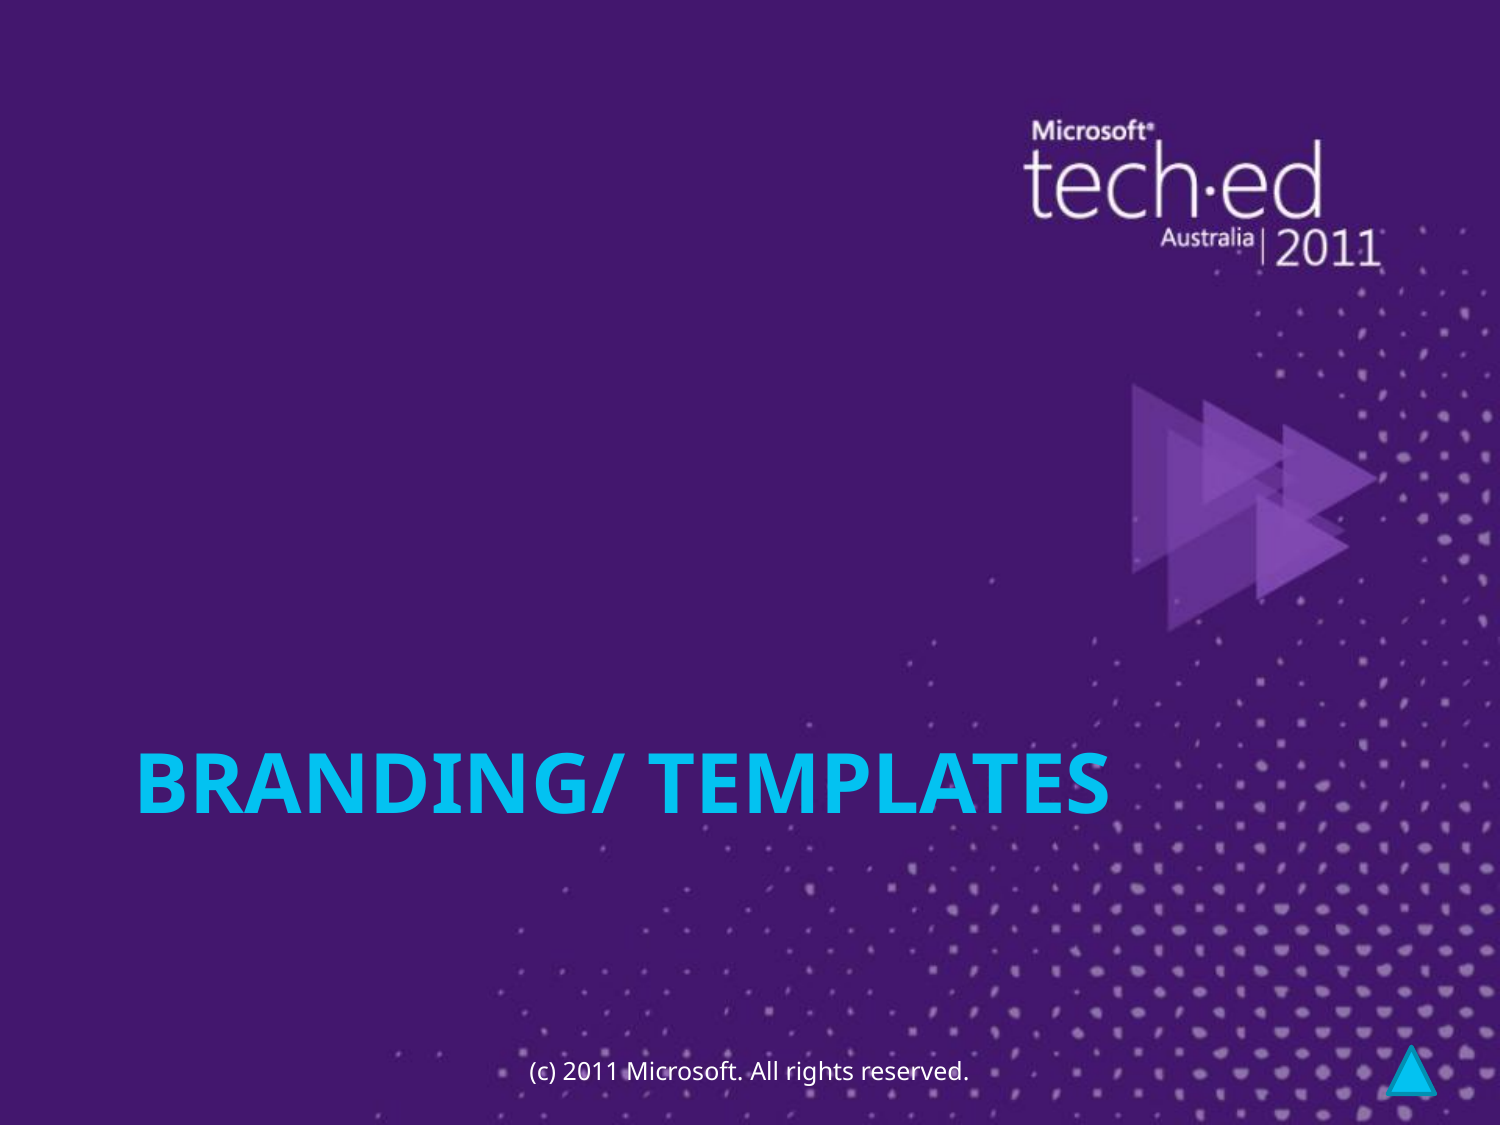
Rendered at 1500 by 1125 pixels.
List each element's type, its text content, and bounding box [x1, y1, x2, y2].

footer (c) 2011 Microsoft. All rights reserved. [512, 1042, 988, 1103]
picture [0, 0, 1500, 1125]
text_box [1385, 1044, 1437, 1097]
title Branding/ Templates [118, 722, 1394, 947]
